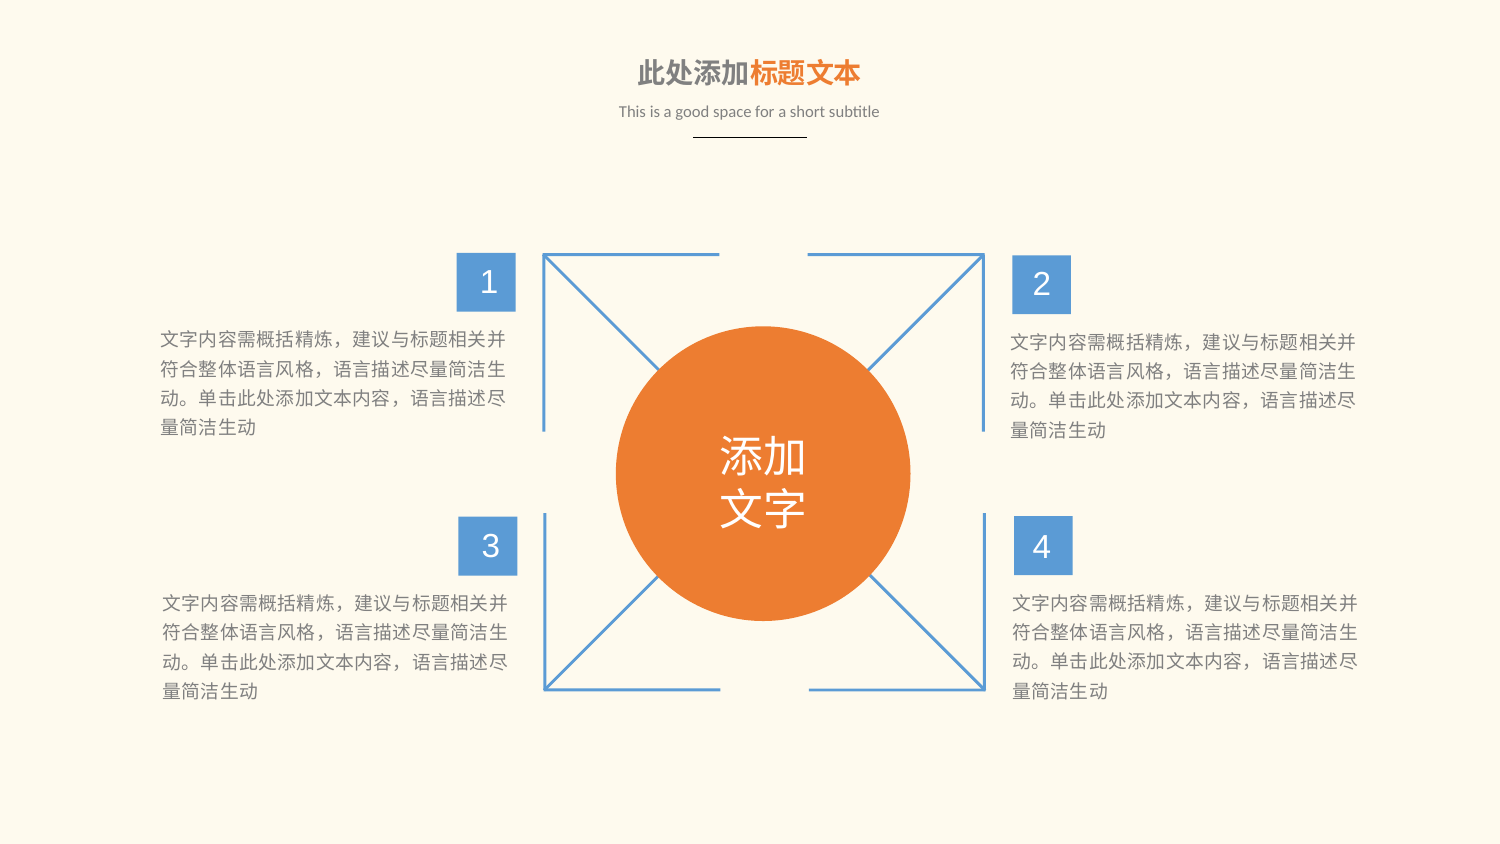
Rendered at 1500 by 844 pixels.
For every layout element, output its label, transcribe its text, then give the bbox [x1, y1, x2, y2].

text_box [807, 211, 985, 438]
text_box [145, 252, 533, 448]
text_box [997, 516, 1384, 711]
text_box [543, 438, 721, 734]
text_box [147, 516, 534, 712]
text_box 此处添加标题文本 [623, 47, 877, 93]
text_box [808, 438, 986, 734]
text_box This is a good space for a short subtitle [603, 93, 895, 128]
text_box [542, 211, 720, 506]
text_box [995, 255, 1383, 450]
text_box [615, 326, 911, 621]
